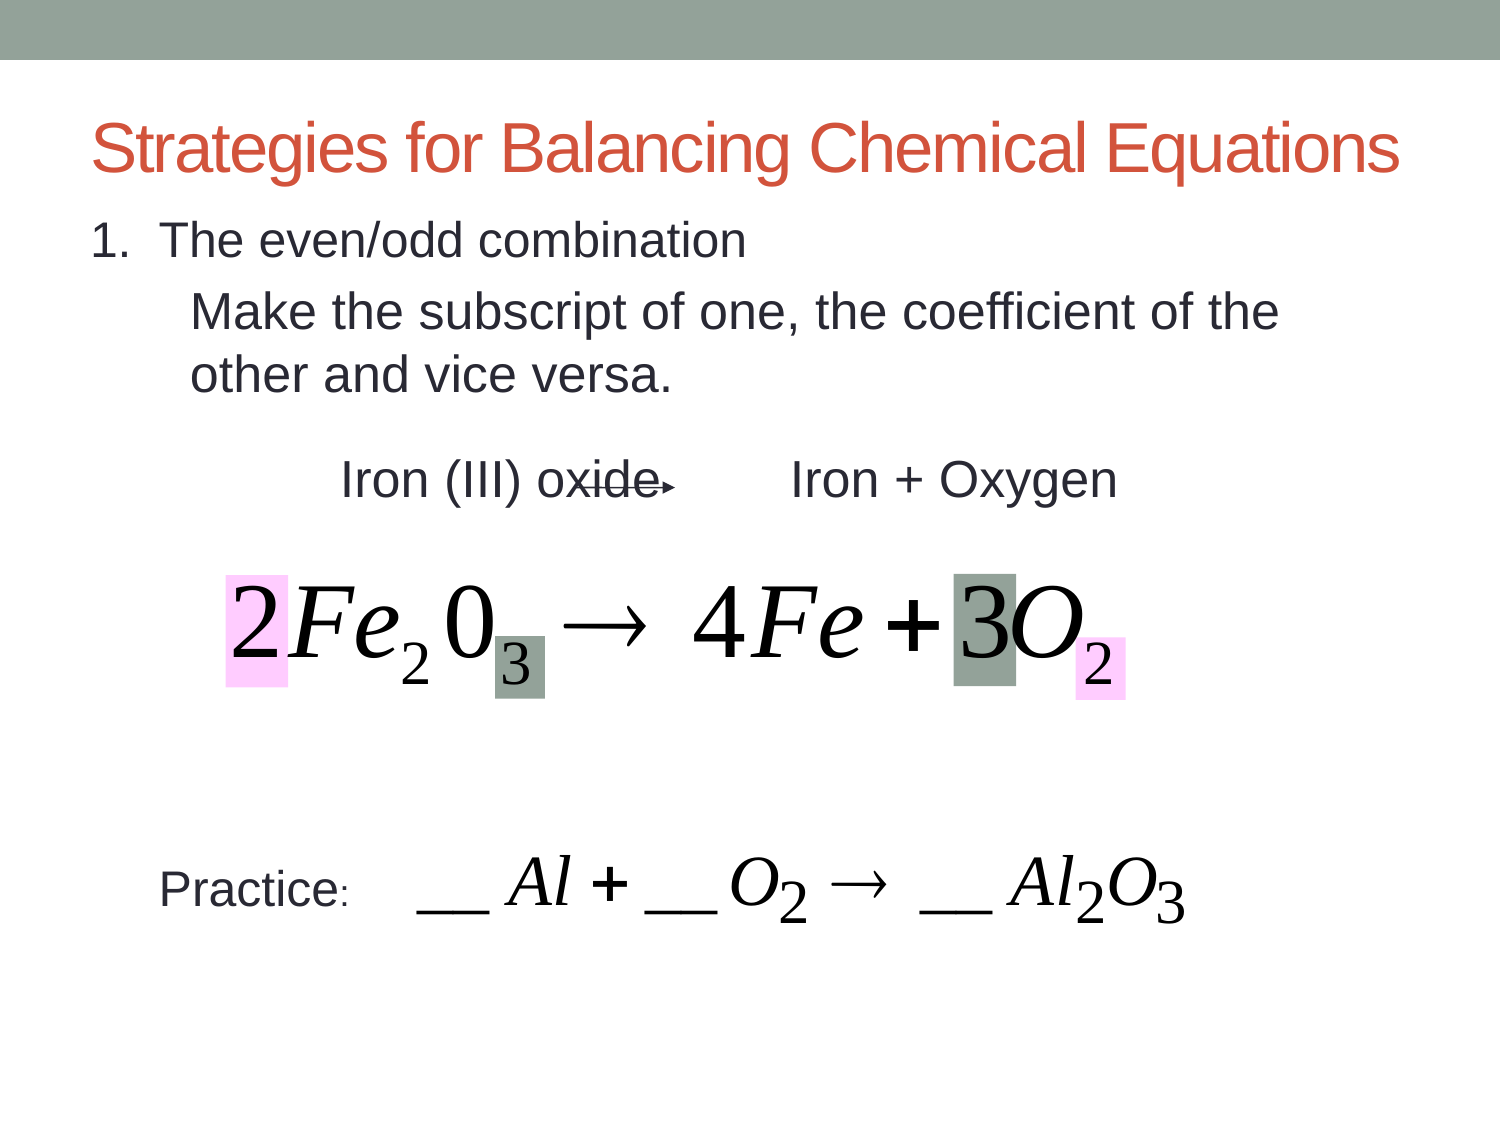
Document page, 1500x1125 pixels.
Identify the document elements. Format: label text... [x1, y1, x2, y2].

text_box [143, 823, 1207, 951]
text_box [212, 549, 1138, 712]
text_box [574, 481, 676, 494]
title Strategies for Balancing Chemical Equations [75, 62, 1425, 200]
list 1. The even/odd combination Make the subscript of one, the coefficient of the other and vice versa. Iron (III) oxide Iron + Oxygen [75, 200, 1425, 1000]
